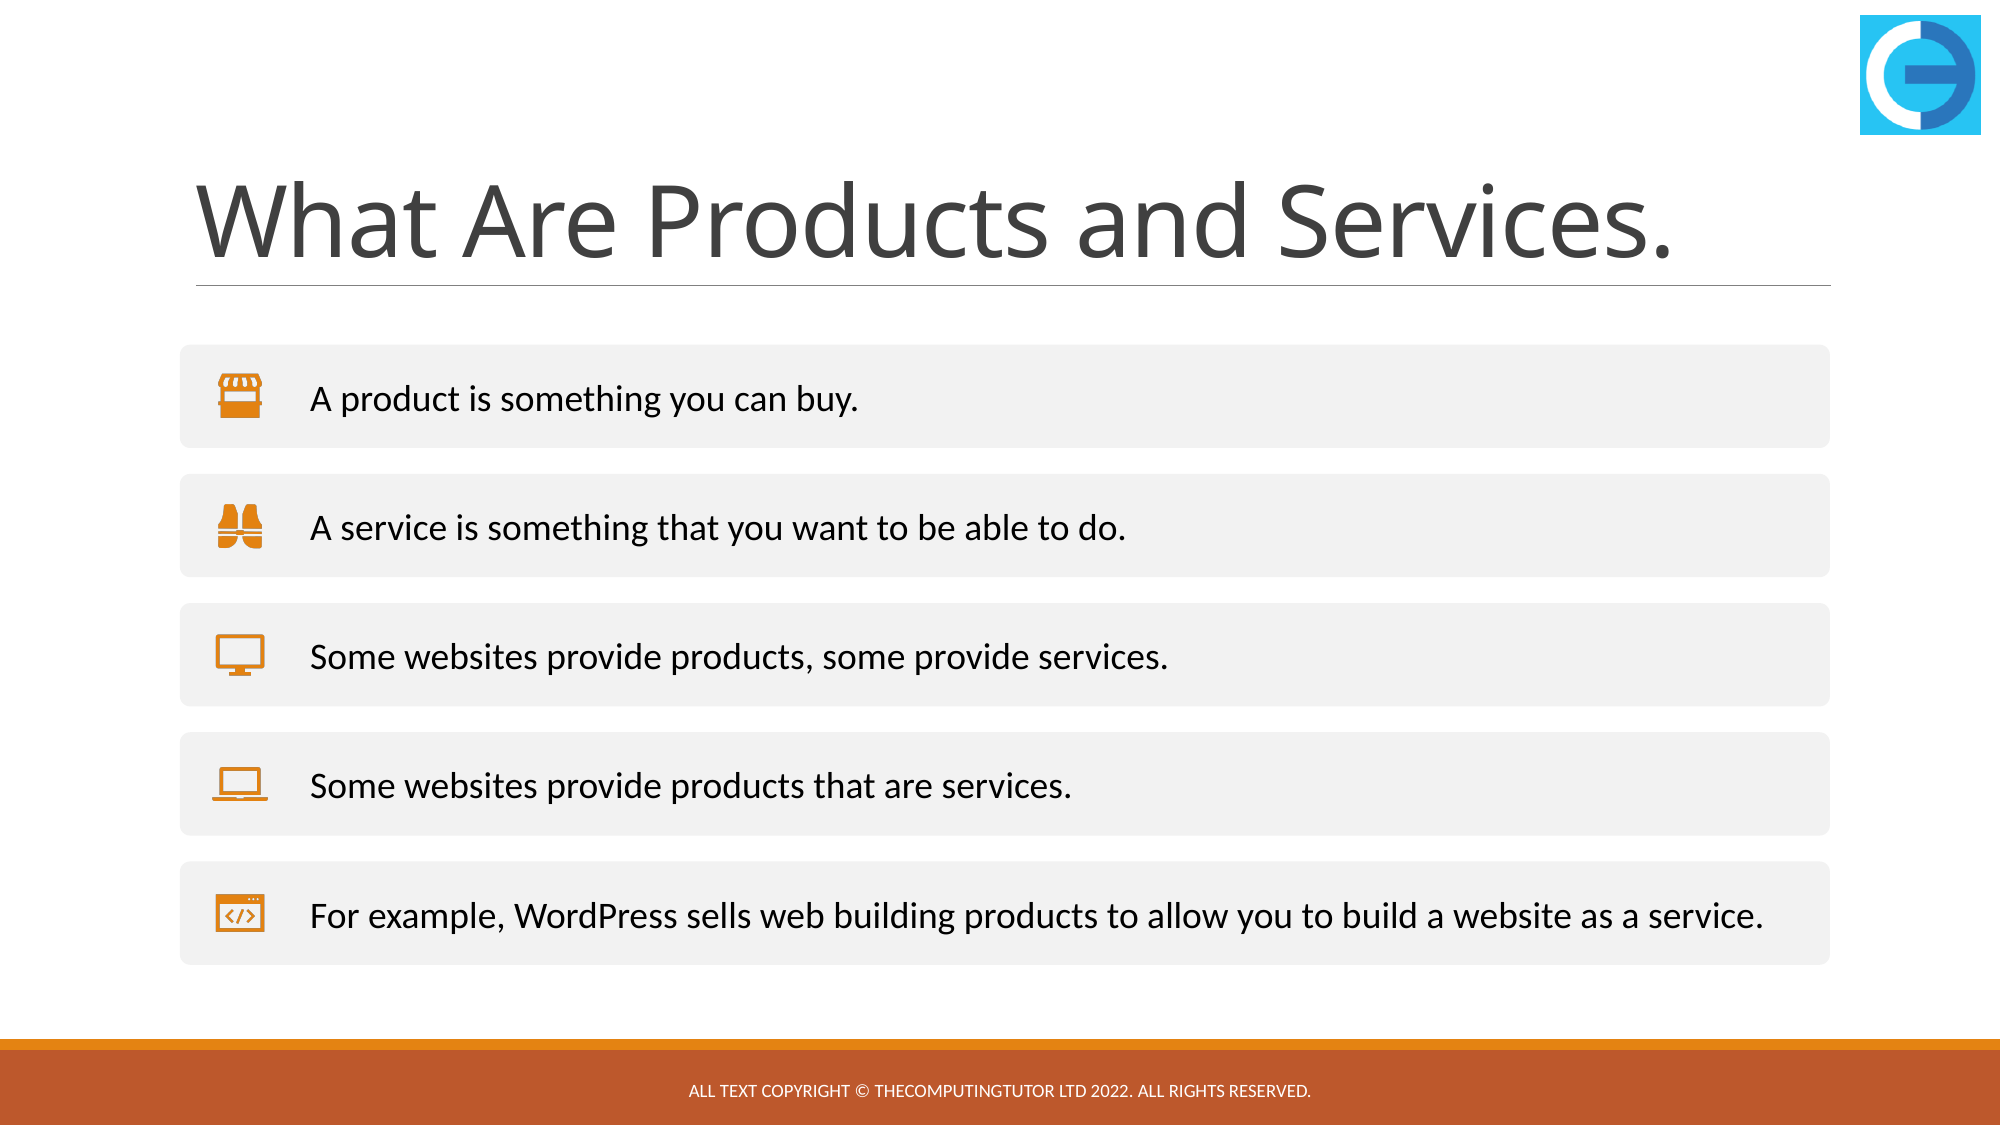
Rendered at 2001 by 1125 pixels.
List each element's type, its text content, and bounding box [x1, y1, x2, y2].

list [179, 343, 1831, 966]
footer All text copyright © TheComputingTutor Ltd 2022. All rights Reserved. [604, 1059, 1396, 1120]
title What Are Products and Services. [180, 47, 1830, 285]
picture [1860, 15, 1981, 135]
